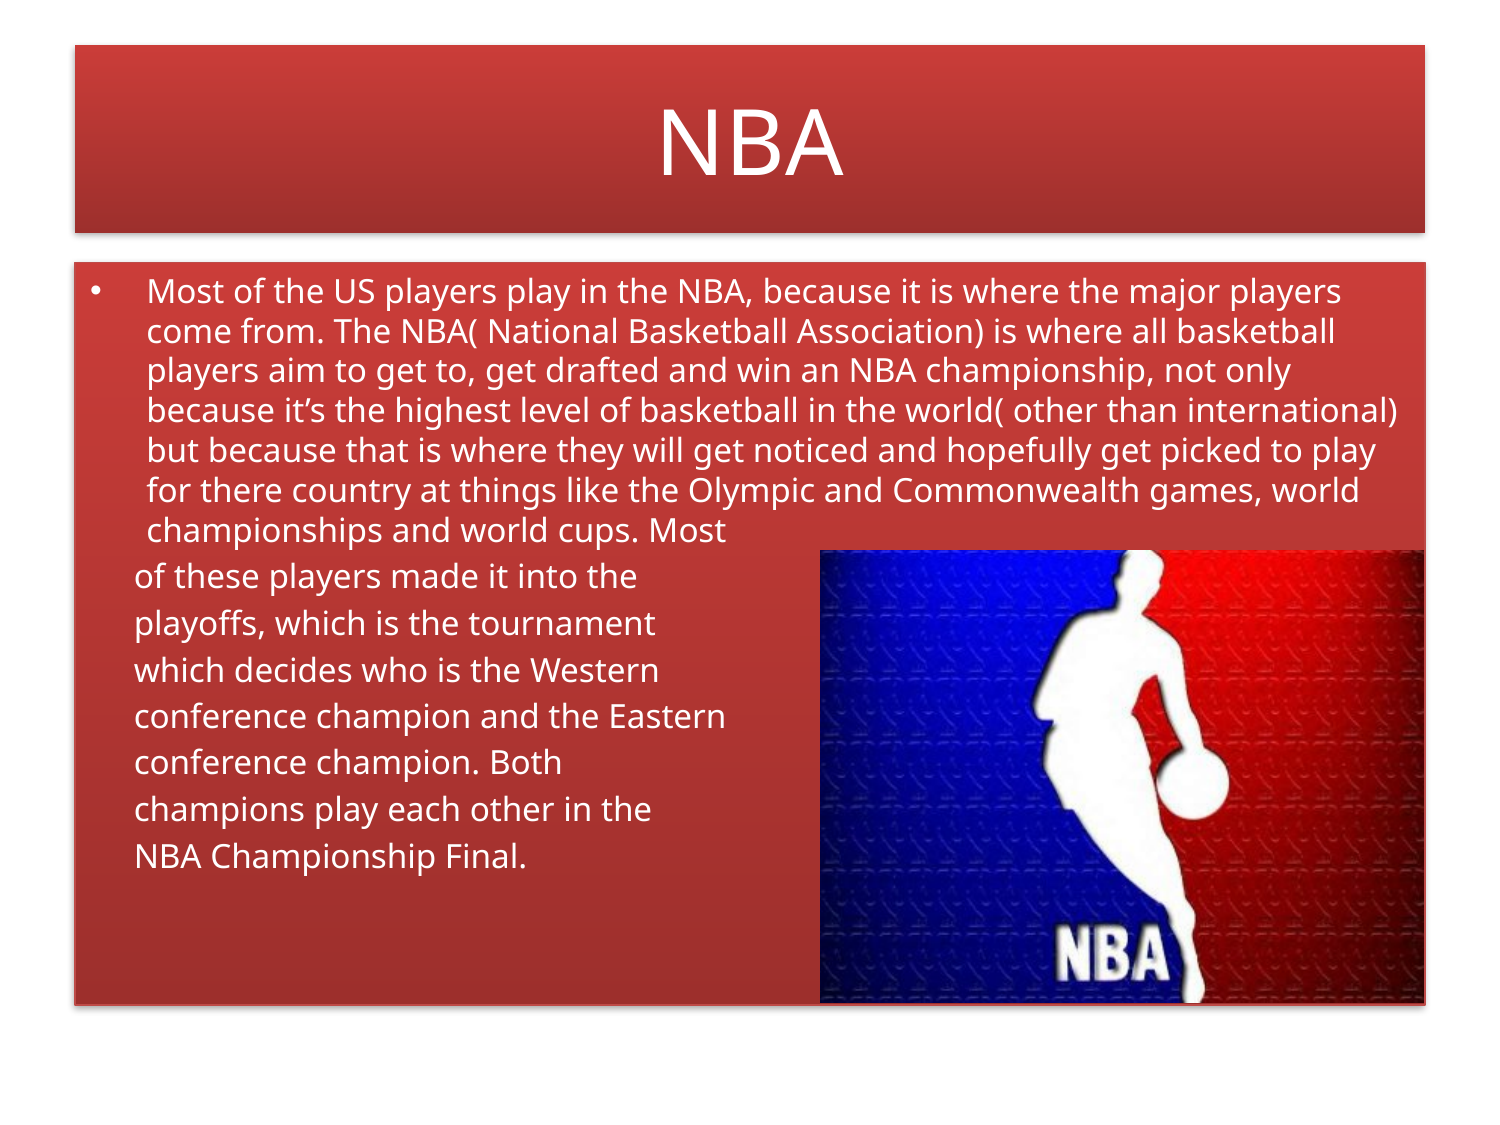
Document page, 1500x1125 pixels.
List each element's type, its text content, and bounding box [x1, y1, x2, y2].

list Most of the US players play in the NBA, because it is where the major players come from. The NBA( National Basketball Association) is where all basketball players aim to get to, get drafted and win an NBA championship, not only because it’s the highest level of basketball in the world( other than international) but because that is where they will get noticed and hopefully get picked to play for there country at things like the Olympic and Commonwealth games, world championships and world cups. Most of these players made it into the playoffs, which is the tournament which decides who is the Western conference champion and the Eastern conference champion. Both champions play each other in the NBA Championship Final. [74, 262, 1426, 1006]
picture [820, 550, 1424, 1003]
title NBA [75, 45, 1425, 233]
